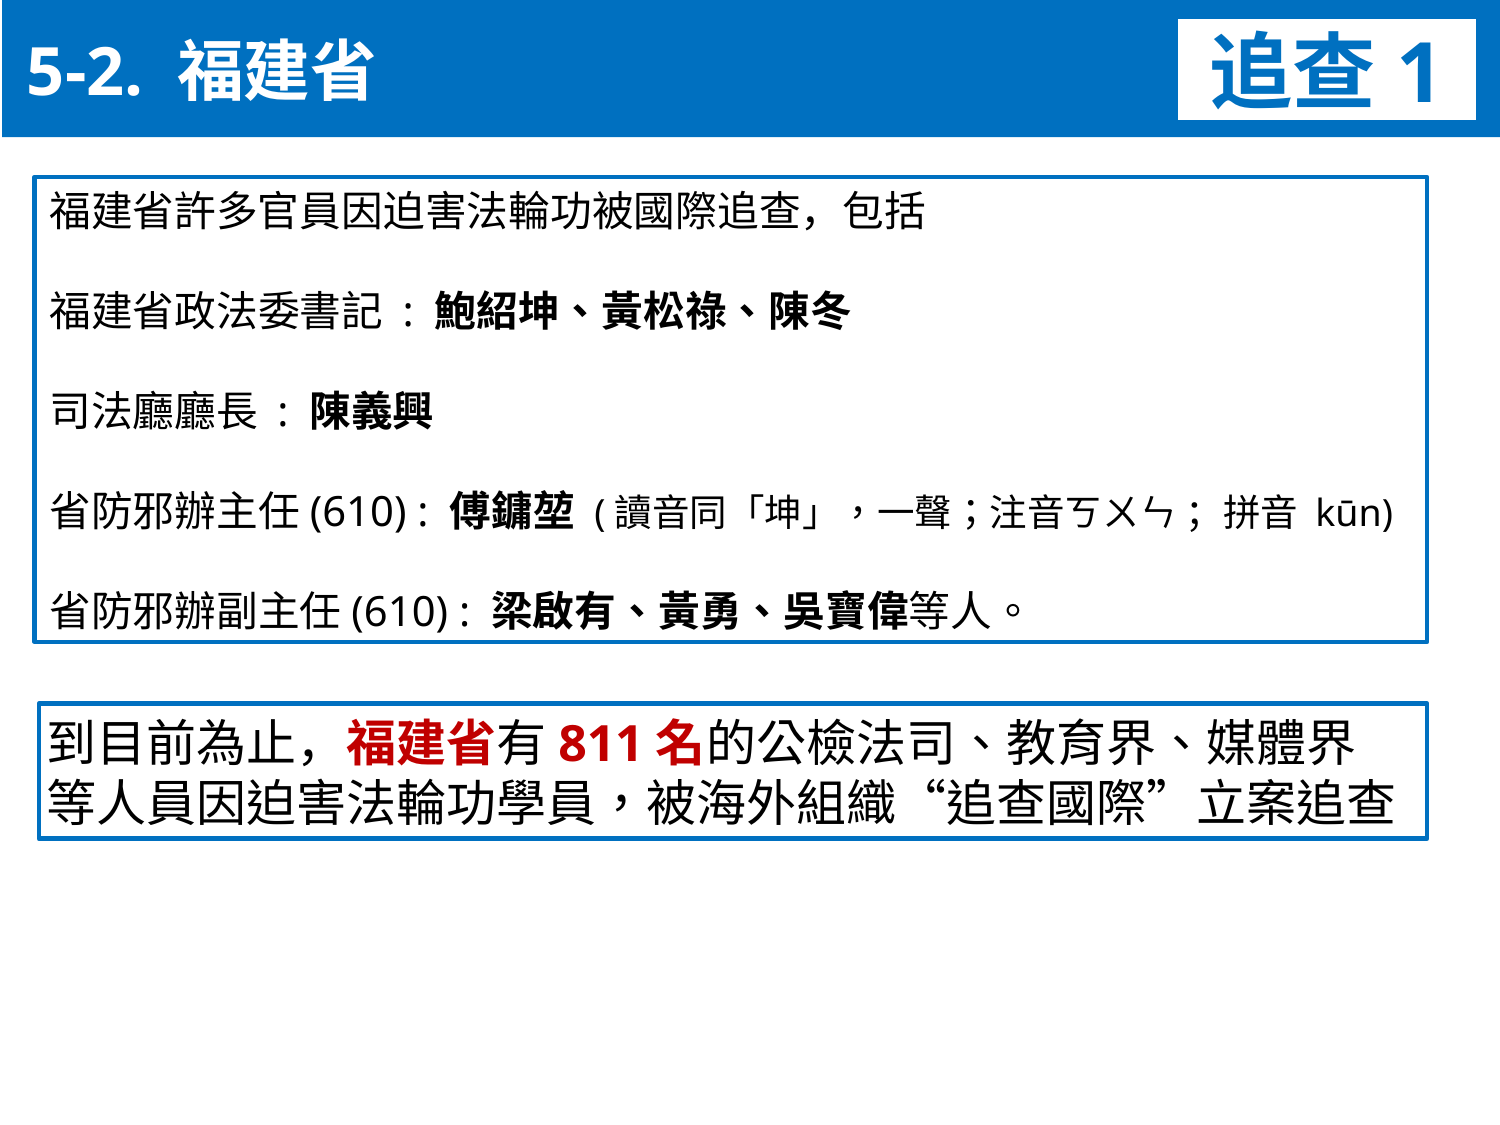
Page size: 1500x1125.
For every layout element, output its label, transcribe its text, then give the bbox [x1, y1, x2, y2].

text_box 到目前為止，福建省有811名的公檢法司、教育界、媒體界 等人員因迫害法輪功學員，被海外組織“追查國際”立案追查 [38, 703, 1428, 839]
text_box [1, 0, 1500, 138]
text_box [1174, 11, 1479, 128]
text_box 福建省許多官員因迫害法輪功被國際追查，包括 福建省政法委書記 : 鮑紹坤、黃松祿、陳冬 司法廳廳長 : 陳義興 省防邪辦主任(610) : 傅鏞堃 (讀音同「坤」，一聲；注音ㄎㄨㄣ ；拼音 kūn) 省防邪辦副主任(610) : 梁啟有、黃勇、吳寶偉等人。 [34, 176, 1428, 642]
